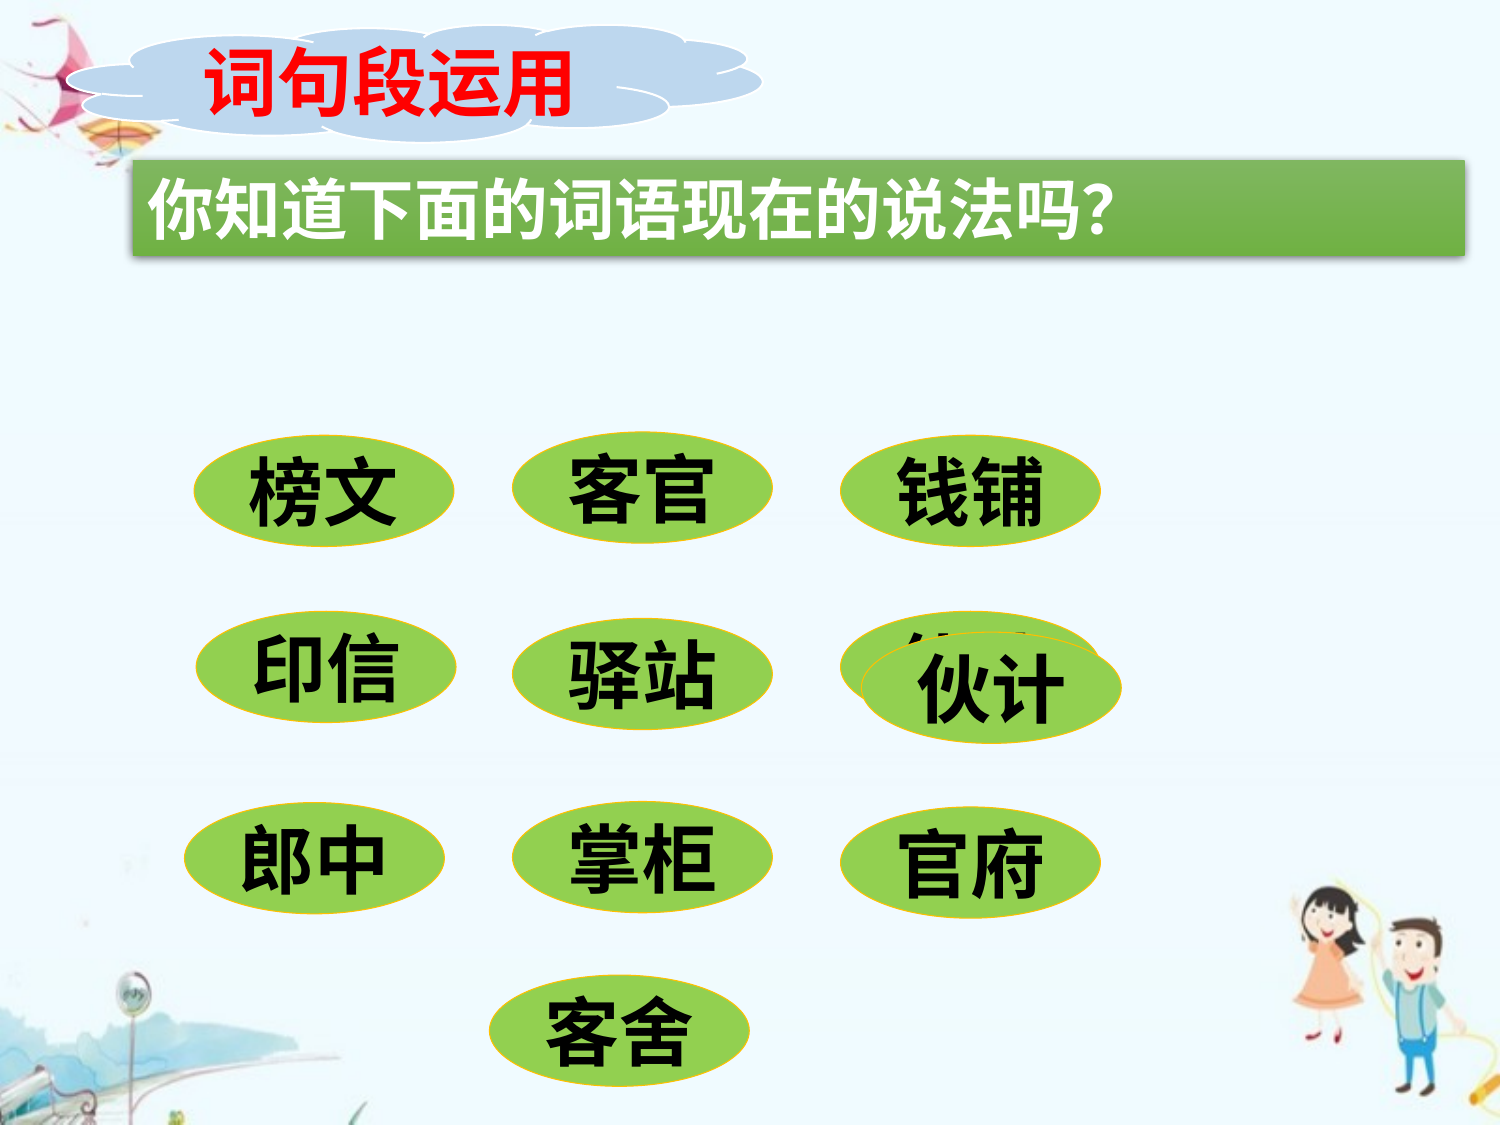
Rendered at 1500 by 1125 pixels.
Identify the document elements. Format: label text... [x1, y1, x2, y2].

text_box 掌柜 [511, 800, 773, 914]
text_box 榜文 [193, 434, 455, 548]
text_box 驿站 [511, 617, 773, 731]
text_box 钱铺 [839, 434, 1101, 548]
text_box 客官 [511, 431, 773, 544]
text_box 郎中 [183, 802, 445, 915]
text_box 词句段运用 [66, 24, 763, 143]
text_box 官府 [839, 806, 1101, 919]
text_box 客舍 [488, 974, 750, 1087]
text_box 印信 [195, 610, 457, 724]
text_box 你知道下面的词语现在的说法吗？ [132, 160, 1465, 256]
text_box 伙计 [860, 631, 1122, 744]
text_box 伙计 [839, 610, 1098, 699]
picture [0, 0, 1500, 1125]
